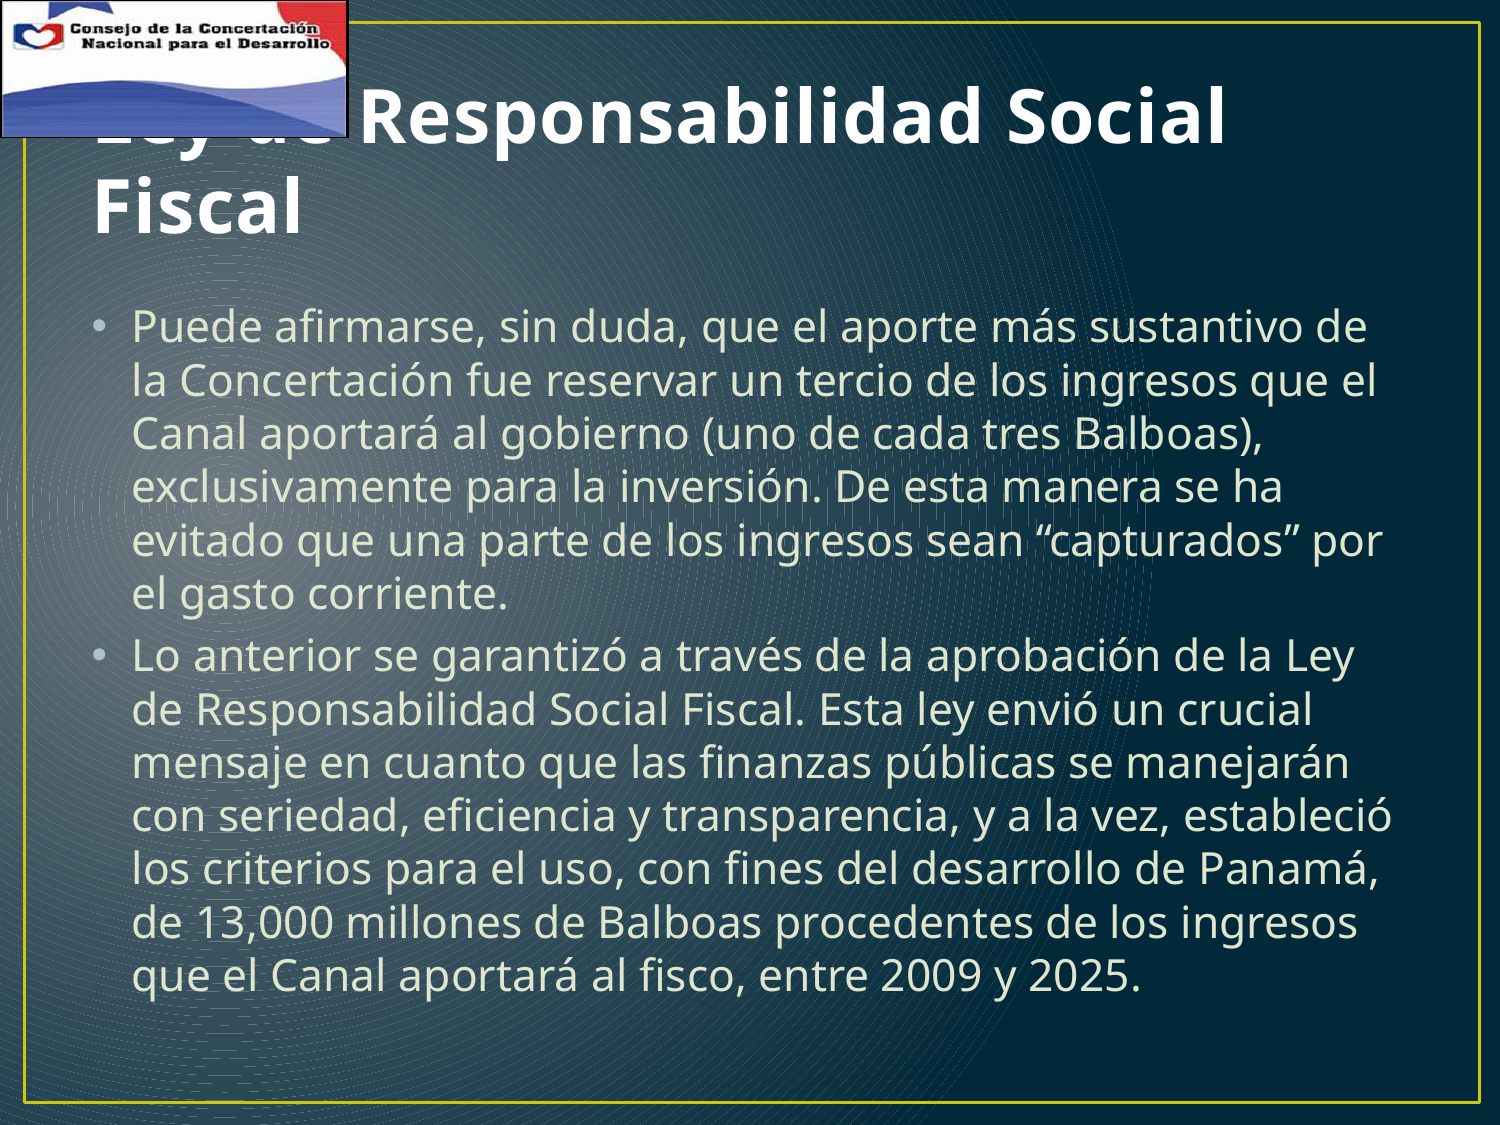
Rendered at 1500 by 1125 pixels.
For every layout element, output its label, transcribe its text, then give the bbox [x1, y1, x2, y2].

list Puede afirmarse, sin duda, que el aporte más sustantivo de la Concertación fue reservar un tercio de los ingresos que el Canal aportará al gobierno (uno de cada tres Balboas), exclusivamente para la inversión. De esta manera se ha evitado que una parte de los ingresos sean “capturados” por el gasto corriente. Lo anterior se garantizó a través de la aprobación de la Ley de Responsabilidad Social Fiscal. Esta ley envió un crucial mensaje en cuanto que las finanzas públicas se manejarán con seriedad, eficiencia y transparencia, y a la vez, estableció los criterios para el uso, con fines del desarrollo de Panamá, de 13,000 millones de Balboas procedentes de los ingresos que el Canal aportará al fisco, entre 2009 y 2025. [76, 290, 1427, 1034]
picture [0, 0, 349, 138]
title Ley de Responsabilidad Social Fiscal [76, 101, 1427, 257]
picture [1028, 89, 1043, 100]
picture [1211, 87, 1222, 101]
picture [1141, 87, 1152, 96]
